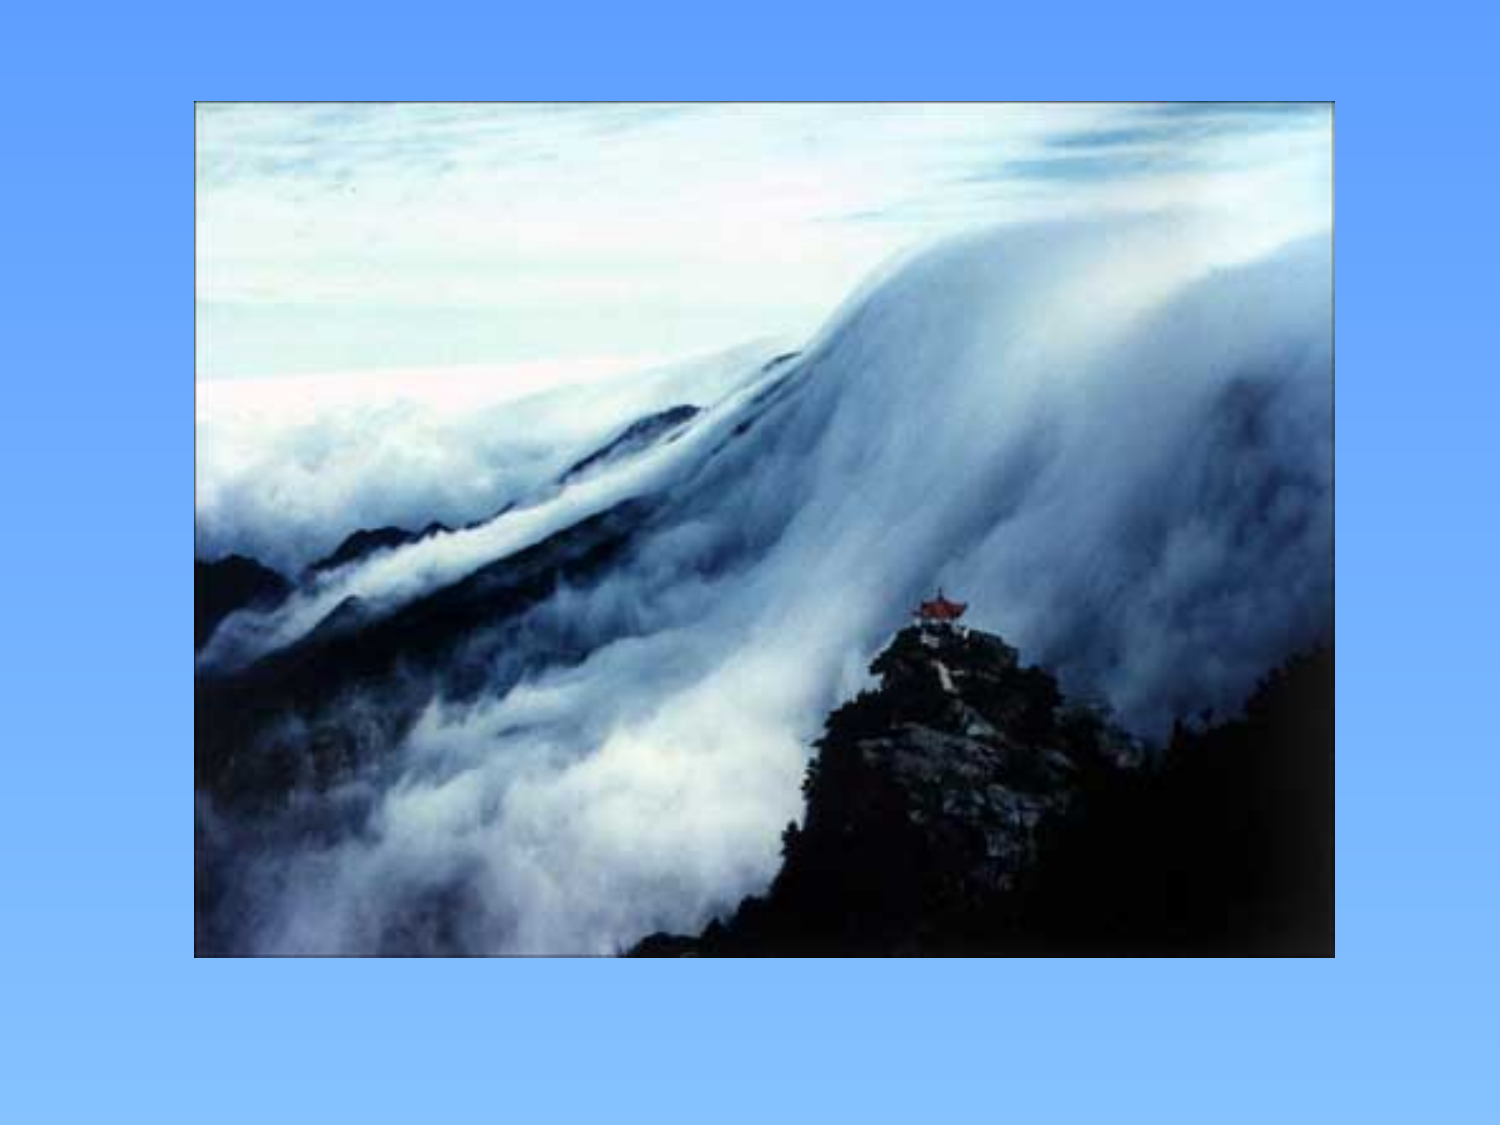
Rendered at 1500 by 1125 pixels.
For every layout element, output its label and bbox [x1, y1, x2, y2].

picture [194, 101, 1335, 959]
